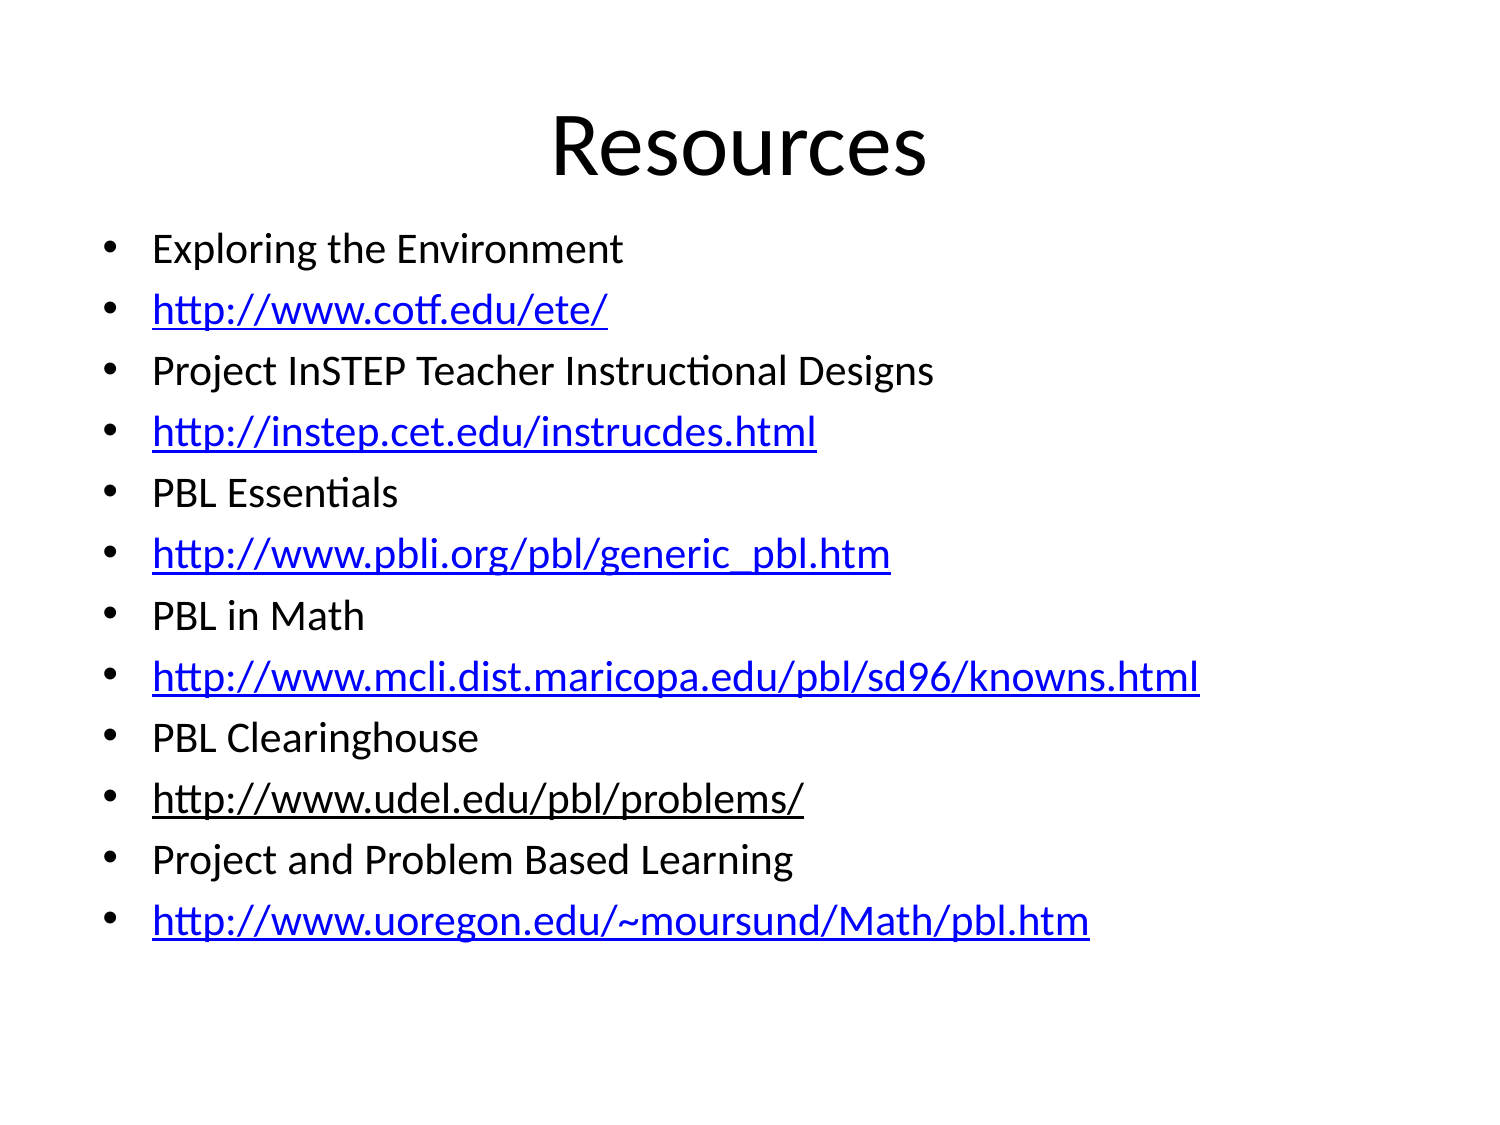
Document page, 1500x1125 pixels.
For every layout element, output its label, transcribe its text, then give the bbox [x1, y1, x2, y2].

list Exploring the Environment http://www.cotf.edu/ete/ Project InSTEP Teacher Instructional Designs http://instep.cet.edu/instrucdes.html PBL Essentials http://www.pbli.org/pbl/generic_pbl.htm PBL in Math http://www.mcli.dist.maricopa.edu/pbl/sd96/knowns.html PBL Clearinghouse http://www.udel.edu/pbl/problems/ Project and Problem Based Learning http://www.uoregon.edu/~moursund/Math/pbl.htm [87, 212, 1451, 956]
title Resources [74, 44, 1426, 233]
